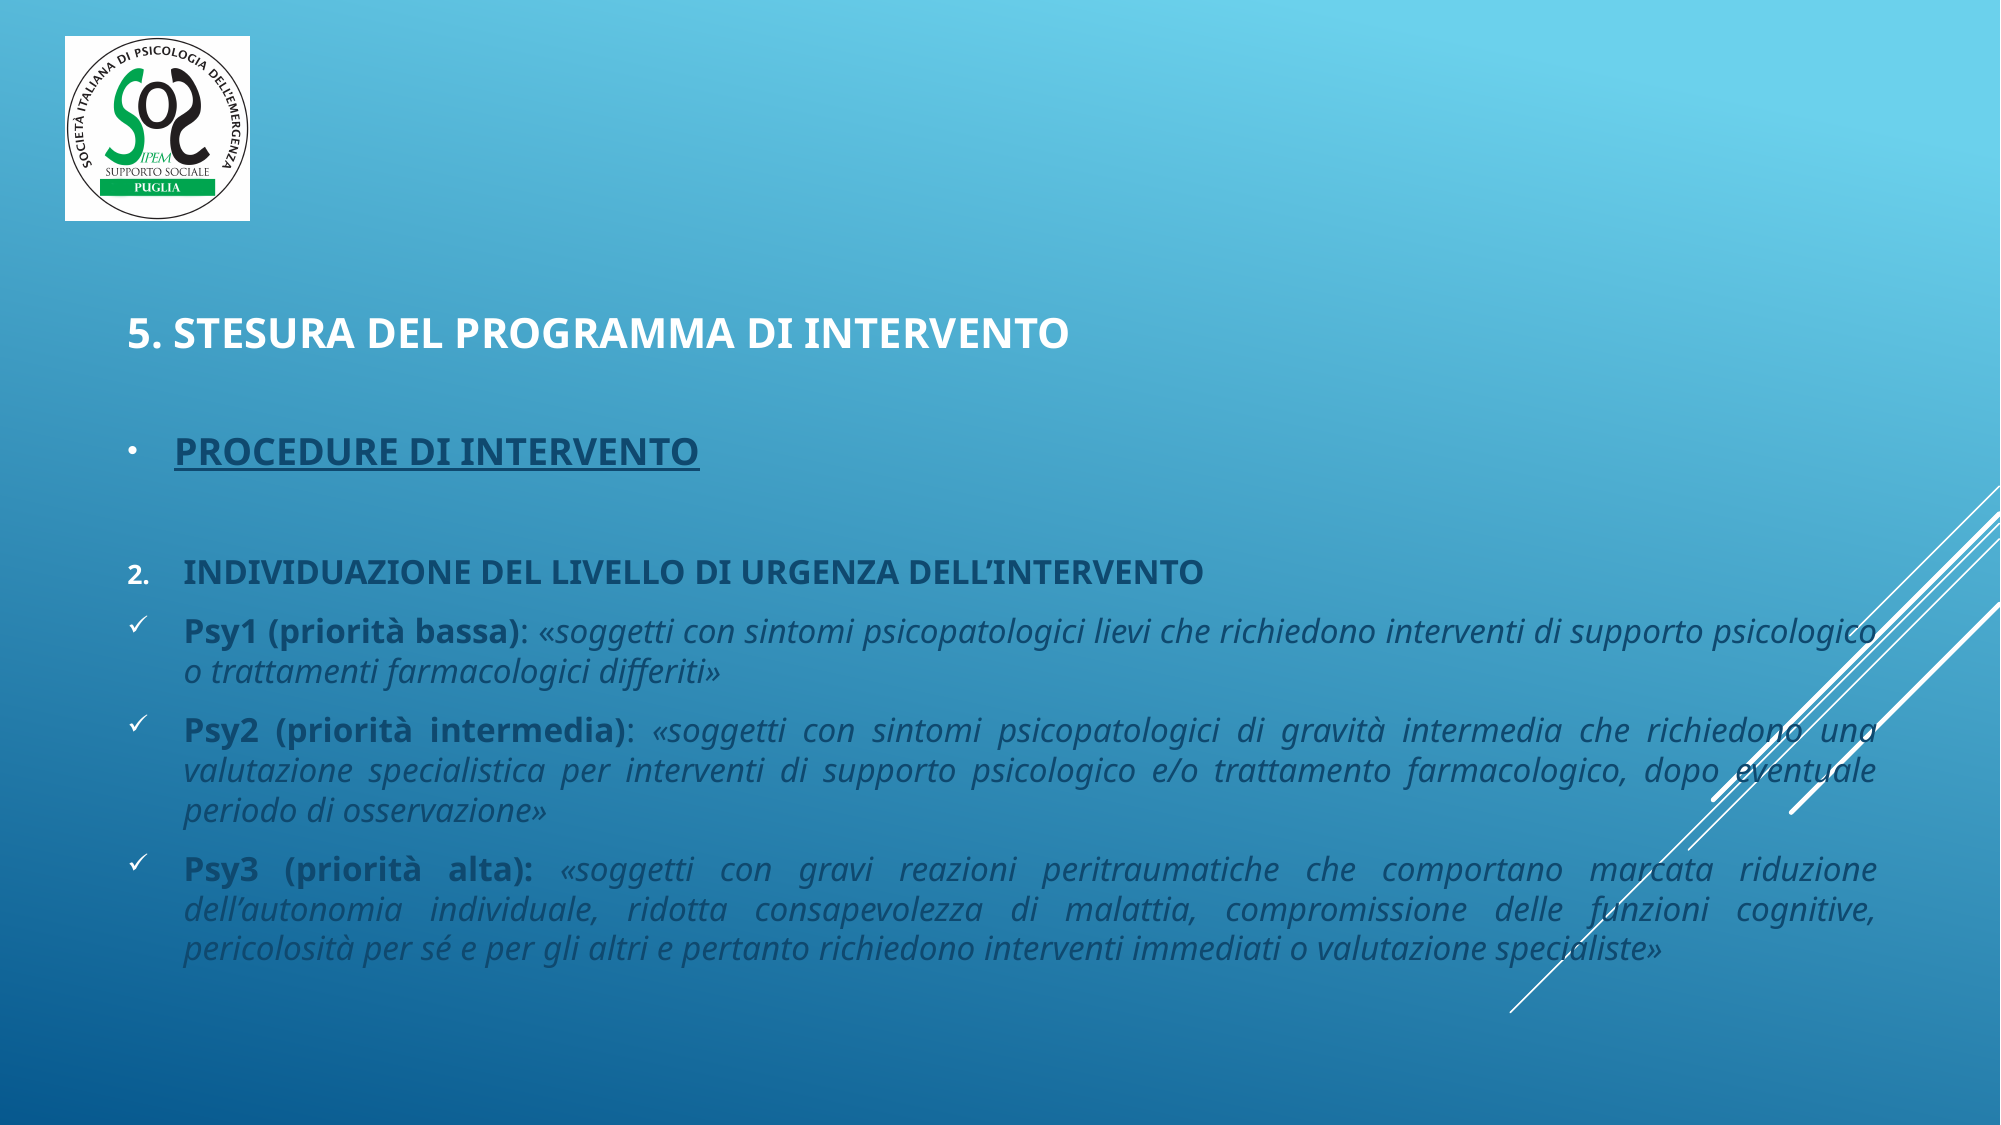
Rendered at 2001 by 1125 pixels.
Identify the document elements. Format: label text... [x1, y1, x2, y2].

list PROCEDURE DI INTERVENTO INDIVIDUAZIONE DEL LIVELLO DI URGENZA DELL’INTERVENTO Psy1 (priorità bassa): «soggetti con sintomi psicopatologici lievi che richiedono interventi di supporto psicologico o trattamenti farmacologici differiti» Psy2 (priorità intermedia): «soggetti con sintomi psicopatologici di gravità intermedia che richiedono una valutazione specialistica per interventi di supporto psicologico e/o trattamento farmacologico, dopo eventuale periodo di osservazione» Psy3 (priorità alta): «soggetti con gravi reazioni peritraumatiche che comportano marcata riduzione dell’autonomia individuale, ridotta consapevolezza di malattia, compromissione delle funzioni cognitive, pericolosità per sé e per gli altri e pertanto richiedono interventi immediati o valutazione specialiste» [112, 420, 1895, 1046]
title 5. Stesura del programma di intervento [112, 260, 2000, 365]
picture [65, 35, 250, 221]
